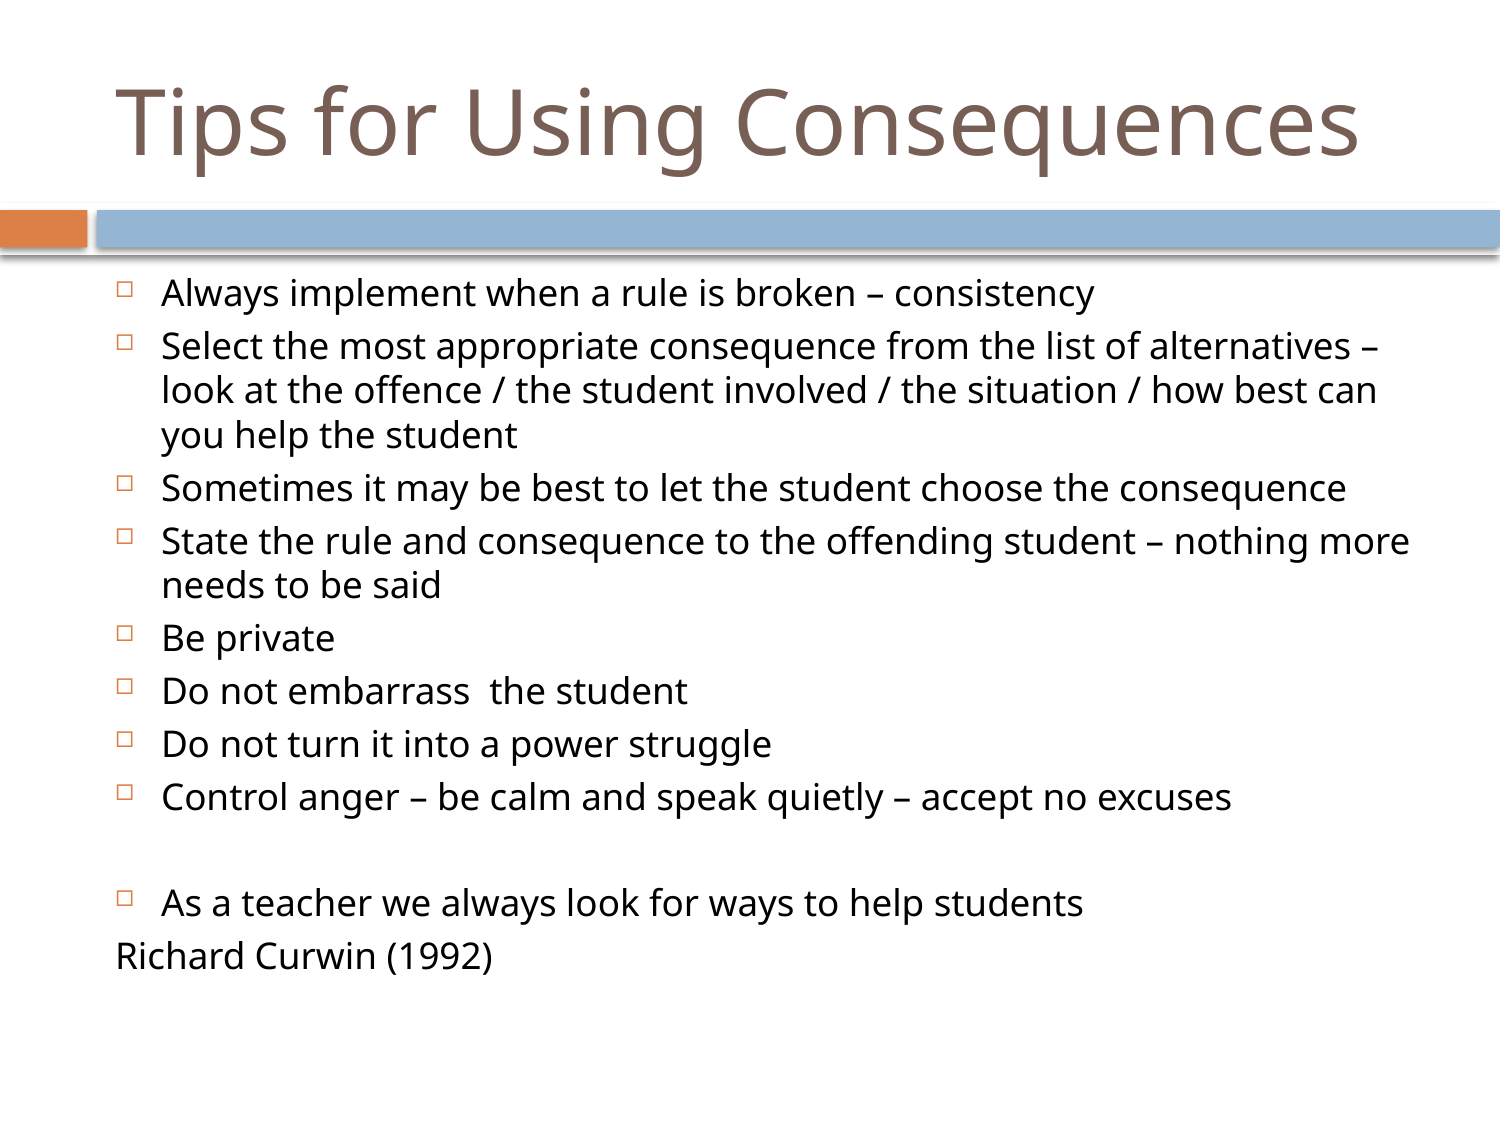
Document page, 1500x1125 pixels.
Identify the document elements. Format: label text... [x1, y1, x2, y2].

title Tips for Using Consequences [100, 37, 1438, 200]
list Always implement when a rule is broken – consistency Select the most appropriate consequence from the list of alternatives – look at the offence / the student involved / the situation / how best can you help the student Sometimes it may be best to let the student choose the consequence State the rule and consequence to the offending student – nothing more needs to be said Be private Do not embarrass the student Do not turn it into a power struggle Control anger – be calm and speak quietly – accept no excuses As a teacher we always look for ways to help students Richard Curwin (1992) [100, 262, 1438, 1000]
